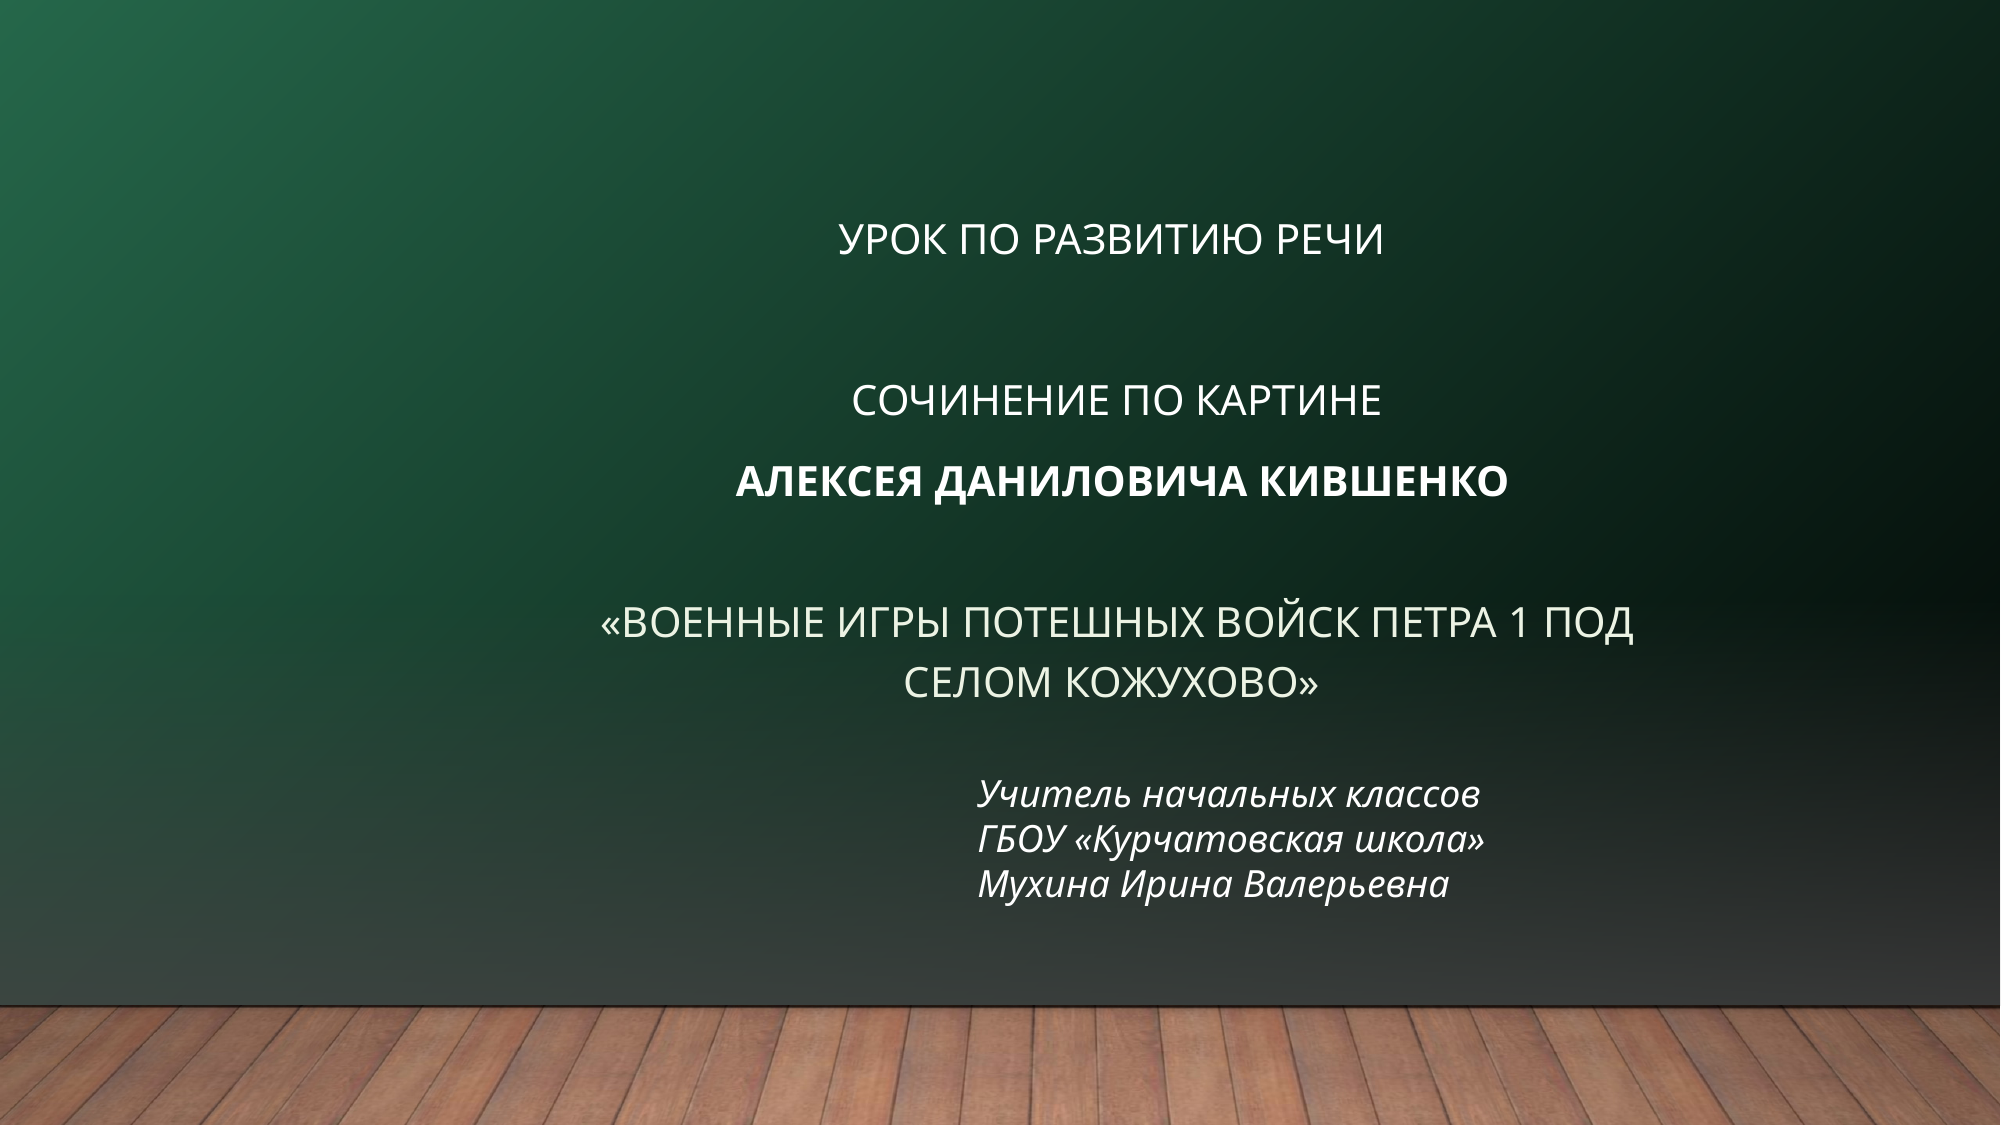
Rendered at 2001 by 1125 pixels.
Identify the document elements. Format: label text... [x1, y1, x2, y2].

subtitle Урок по развитию речи Сочинение по картине Алексея Даниловича Кившенко «Военные игры потешных войск Петра 1 под селом Кожухово» [526, 187, 1708, 708]
picture [0, 1005, 2000, 1125]
text_box Учитель начальных классов ГБОУ «Курчатовская школа» Мухина Ирина Валерьевна [962, 763, 1799, 913]
